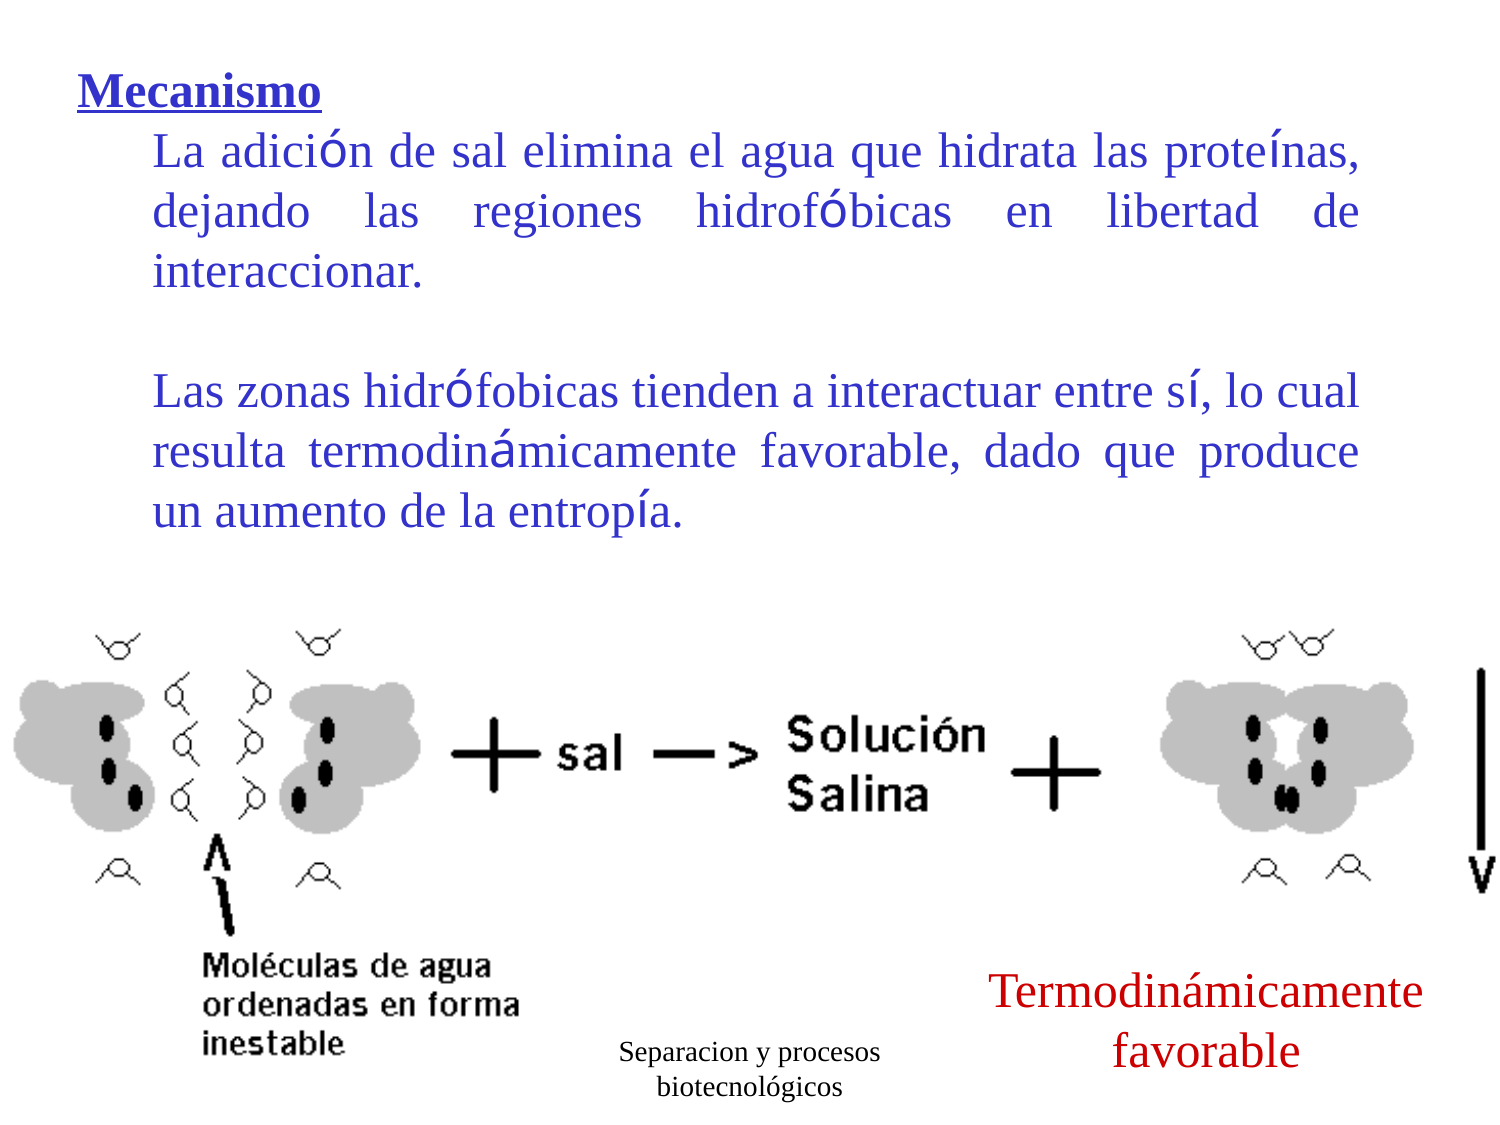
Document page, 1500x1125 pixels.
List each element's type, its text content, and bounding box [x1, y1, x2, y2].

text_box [1, 562, 1500, 1086]
footer Separacion y procesos biotecnológicos [512, 1094, 988, 1101]
text_box Mecanismo La adición de sal elimina el agua que hidrata las proteínas, dejando las regiones hidrofóbicas en libertad de interaccionar. Las zonas hidrófobicas tienden a interactuar entre sí, lo cual resulta termodinámicamente favorable, dado que produce un aumento de la entropía. [62, 49, 1375, 545]
